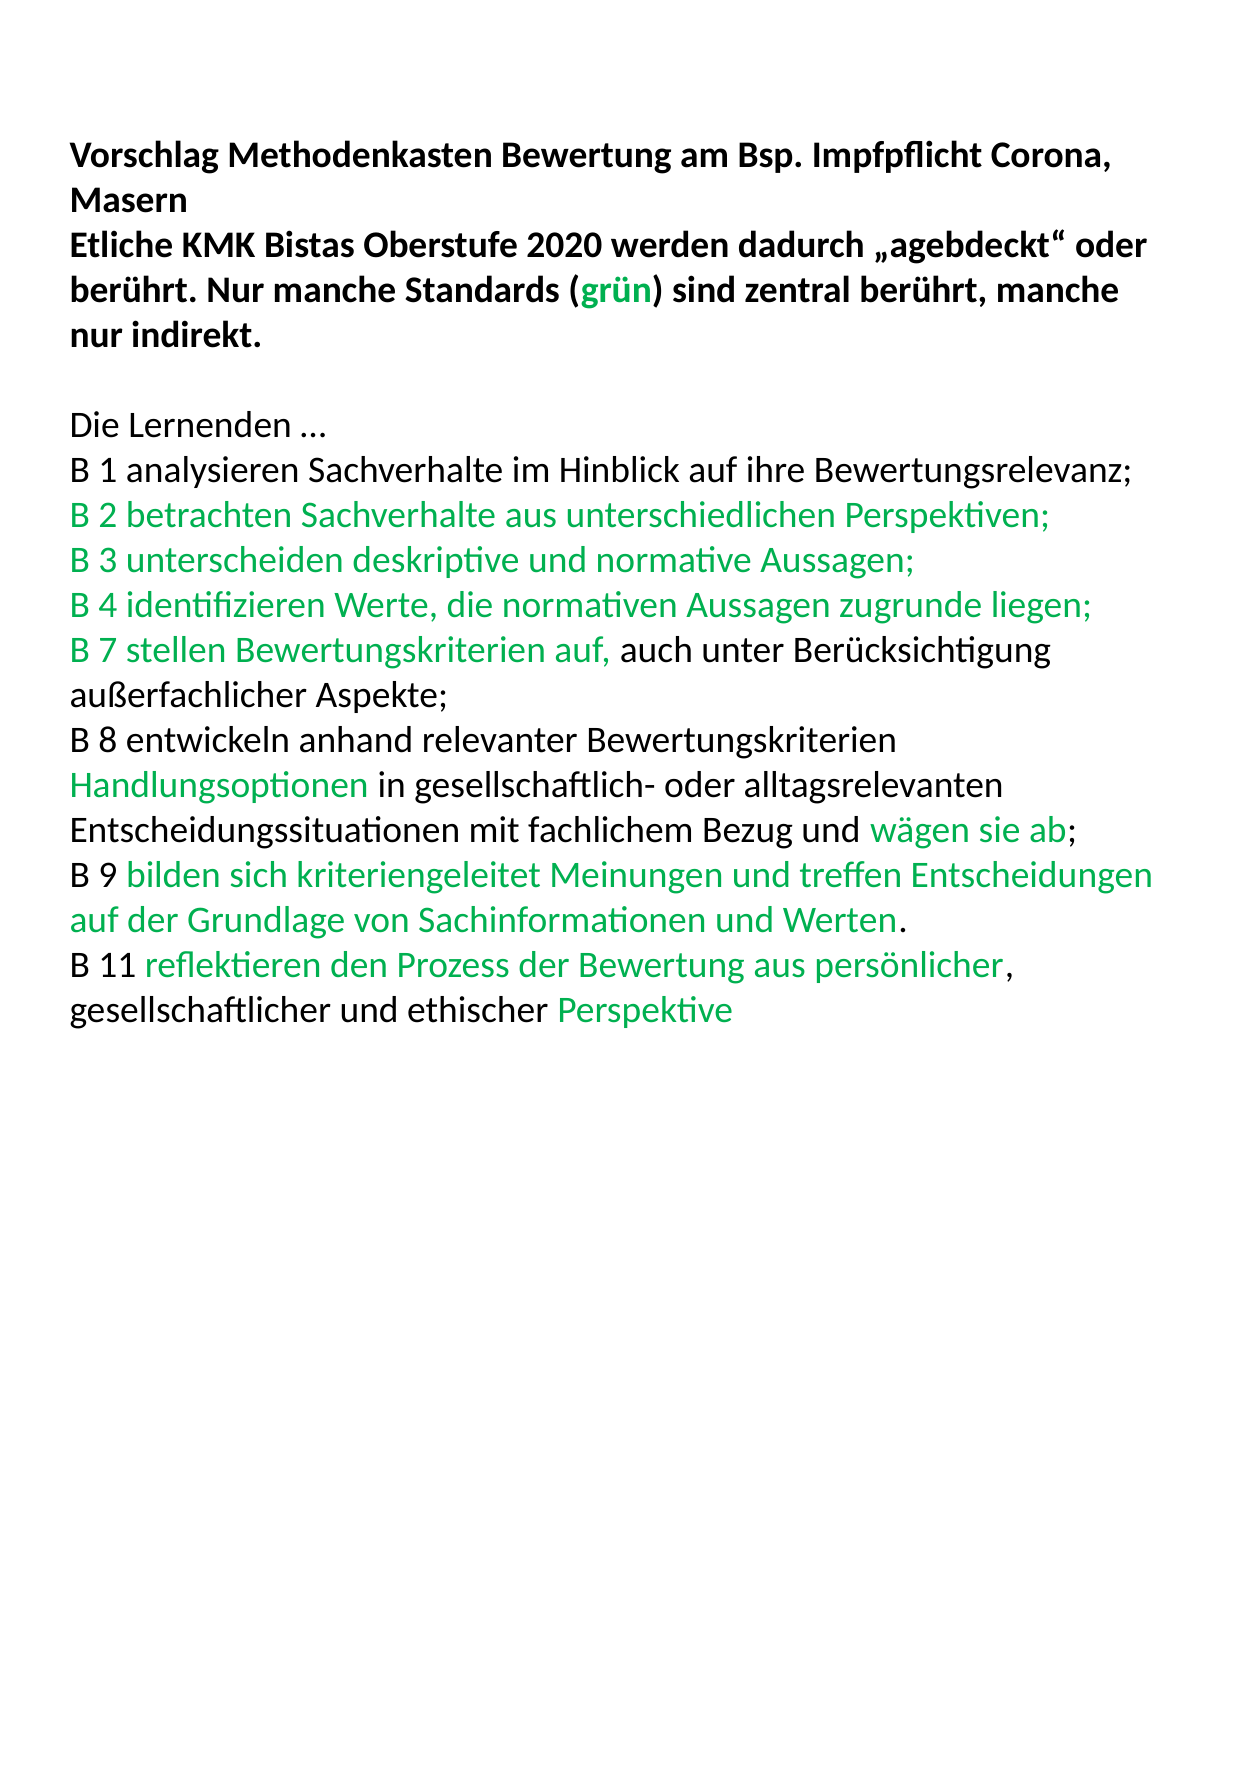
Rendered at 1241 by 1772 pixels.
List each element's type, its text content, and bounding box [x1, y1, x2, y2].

text_box Vorschlag Methodenkasten Bewertung am Bsp. Impfpflicht Corona, Masern Etliche KMK Bistas Oberstufe 2020 werden dadurch „agebdeckt“ oder berührt. Nur manche Standards (grün) sind zentral berührt, manche nur indirekt. Die Lernenden … B 1 analysieren Sachverhalte im Hinblick auf ihre Bewertungsrelevanz; B 2 betrachten Sachverhalte aus unterschiedlichen Perspektiven; B 3 unterscheiden deskriptive und normative Aussagen; B 4 identifizieren Werte, die normativen Aussagen zugrunde liegen; B 7 stellen Bewertungskriterien auf, auch unter Berücksichtigung außerfachlicher Aspekte; B 8 entwickeln anhand relevanter Bewertungskriterien Handlungsoptionen in gesellschaftlich- oder alltagsrelevanten Entscheidungssituationen mit fachlichem Bezug und wägen sie ab; B 9 bilden sich kriteriengeleitet Meinungen und treffen Entscheidungen auf der Grundlage von Sachinformationen und Werten. B 11 reflektieren den Prozess der Bewertung aus persönlicher, gesellschaftlicher und ethischer Perspektive [54, 122, 1186, 1037]
